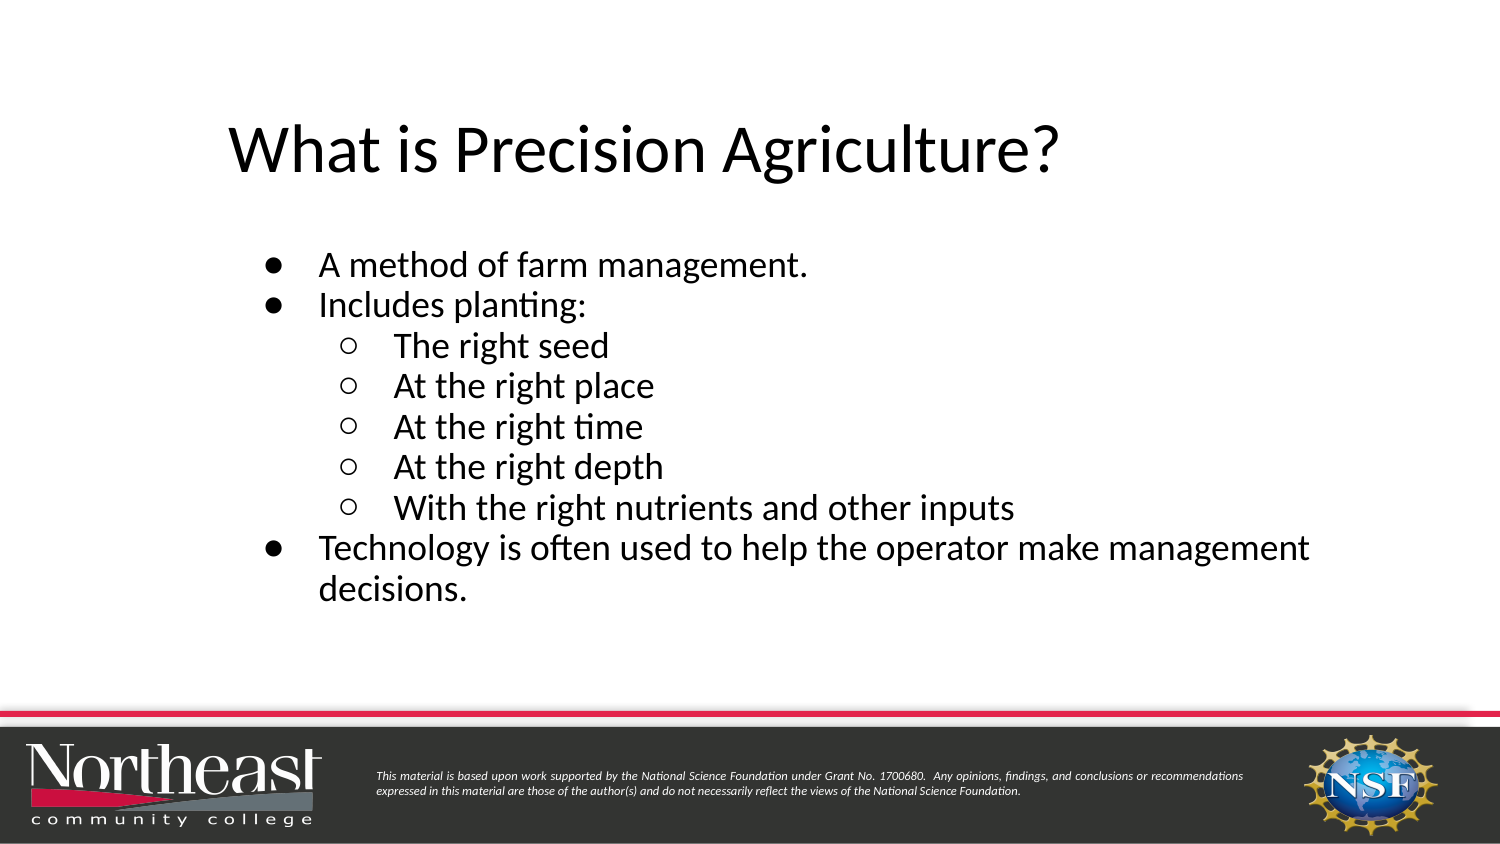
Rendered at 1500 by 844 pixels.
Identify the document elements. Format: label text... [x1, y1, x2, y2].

picture [1302, 733, 1440, 837]
list A method of farm management. Includes planting: The right seed At the right place At the right time At the right depth With the right nutrients and other inputs Technology is often used to help the operator make management decisions. [228, 230, 1382, 756]
title What is Precision Agriculture? [213, 98, 1368, 263]
picture [26, 744, 322, 827]
